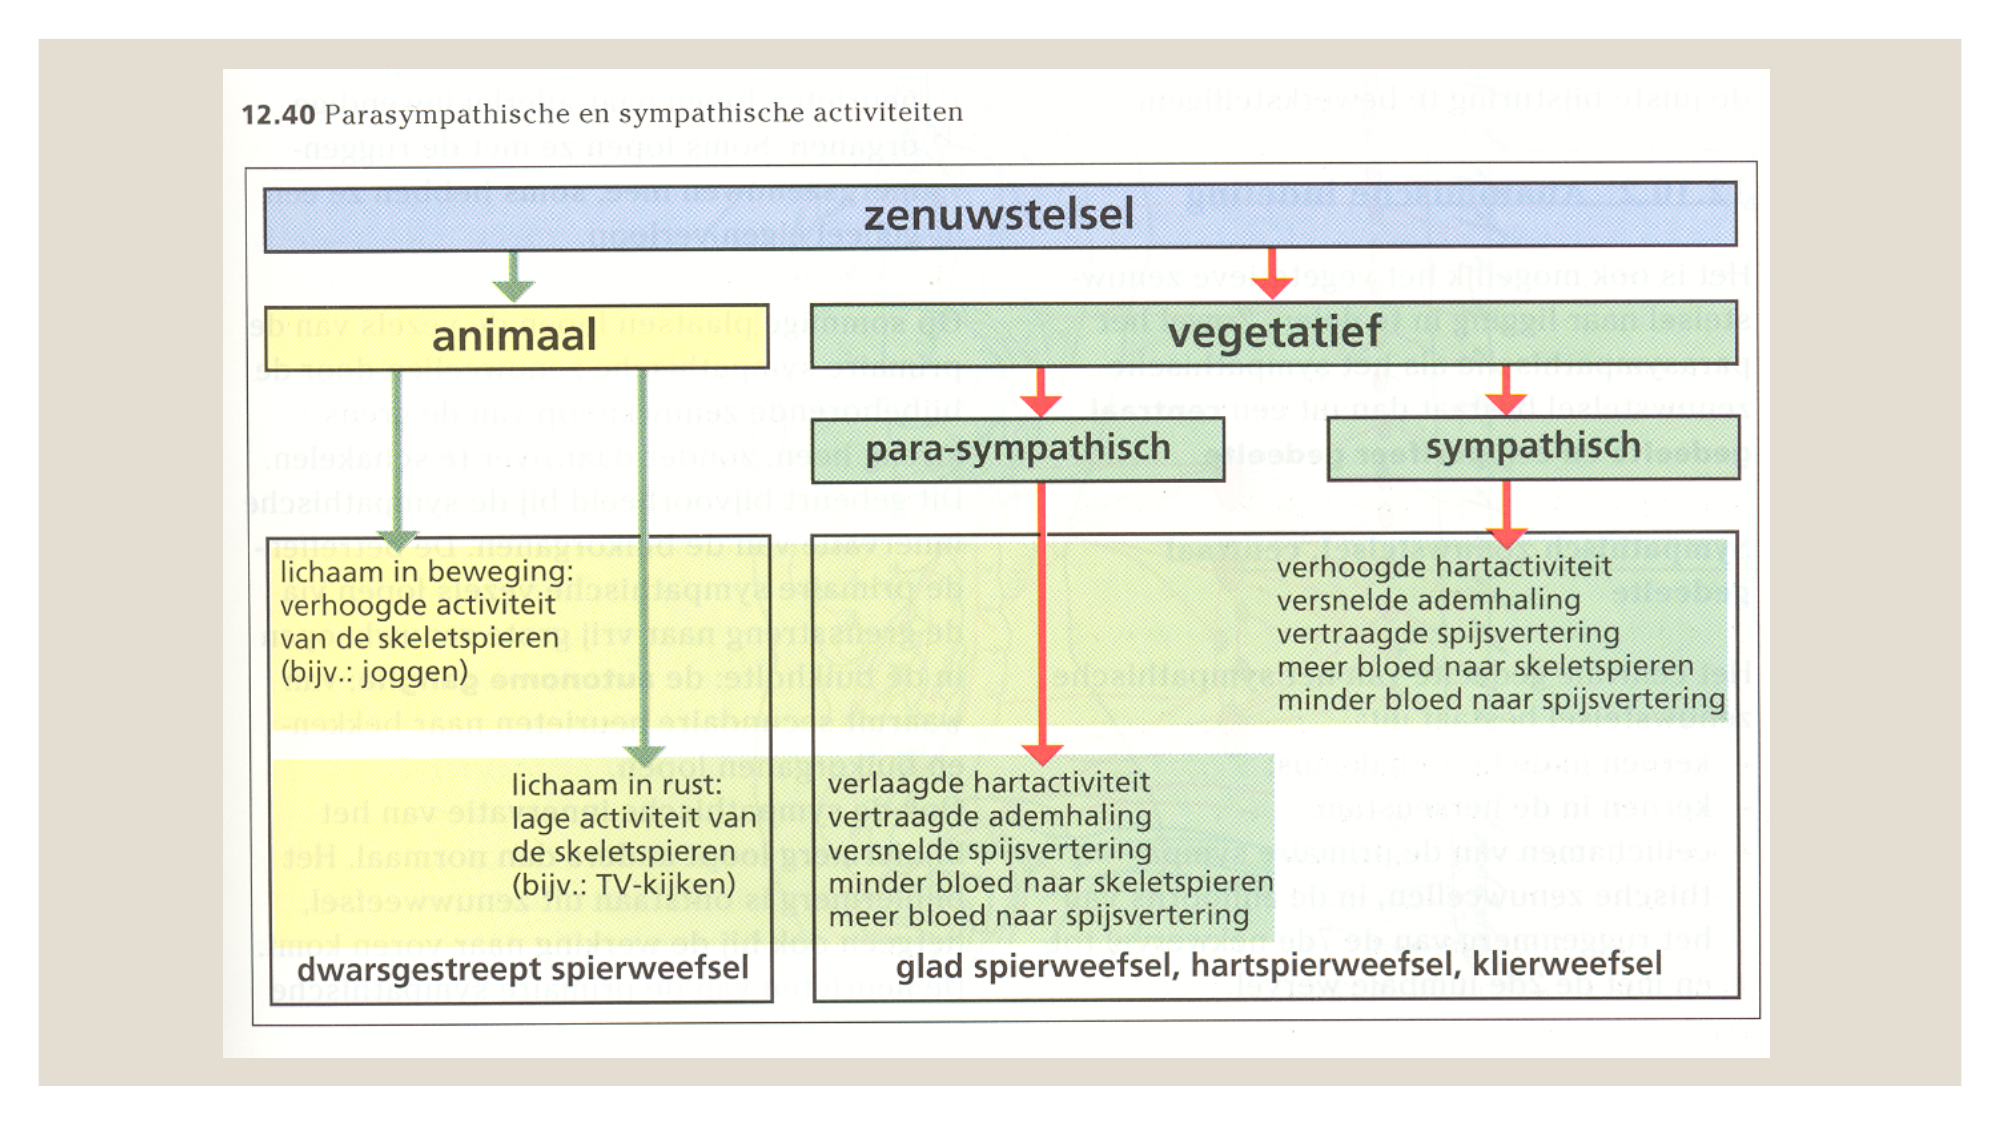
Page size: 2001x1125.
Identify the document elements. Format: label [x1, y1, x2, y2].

list [223, 69, 1770, 1059]
